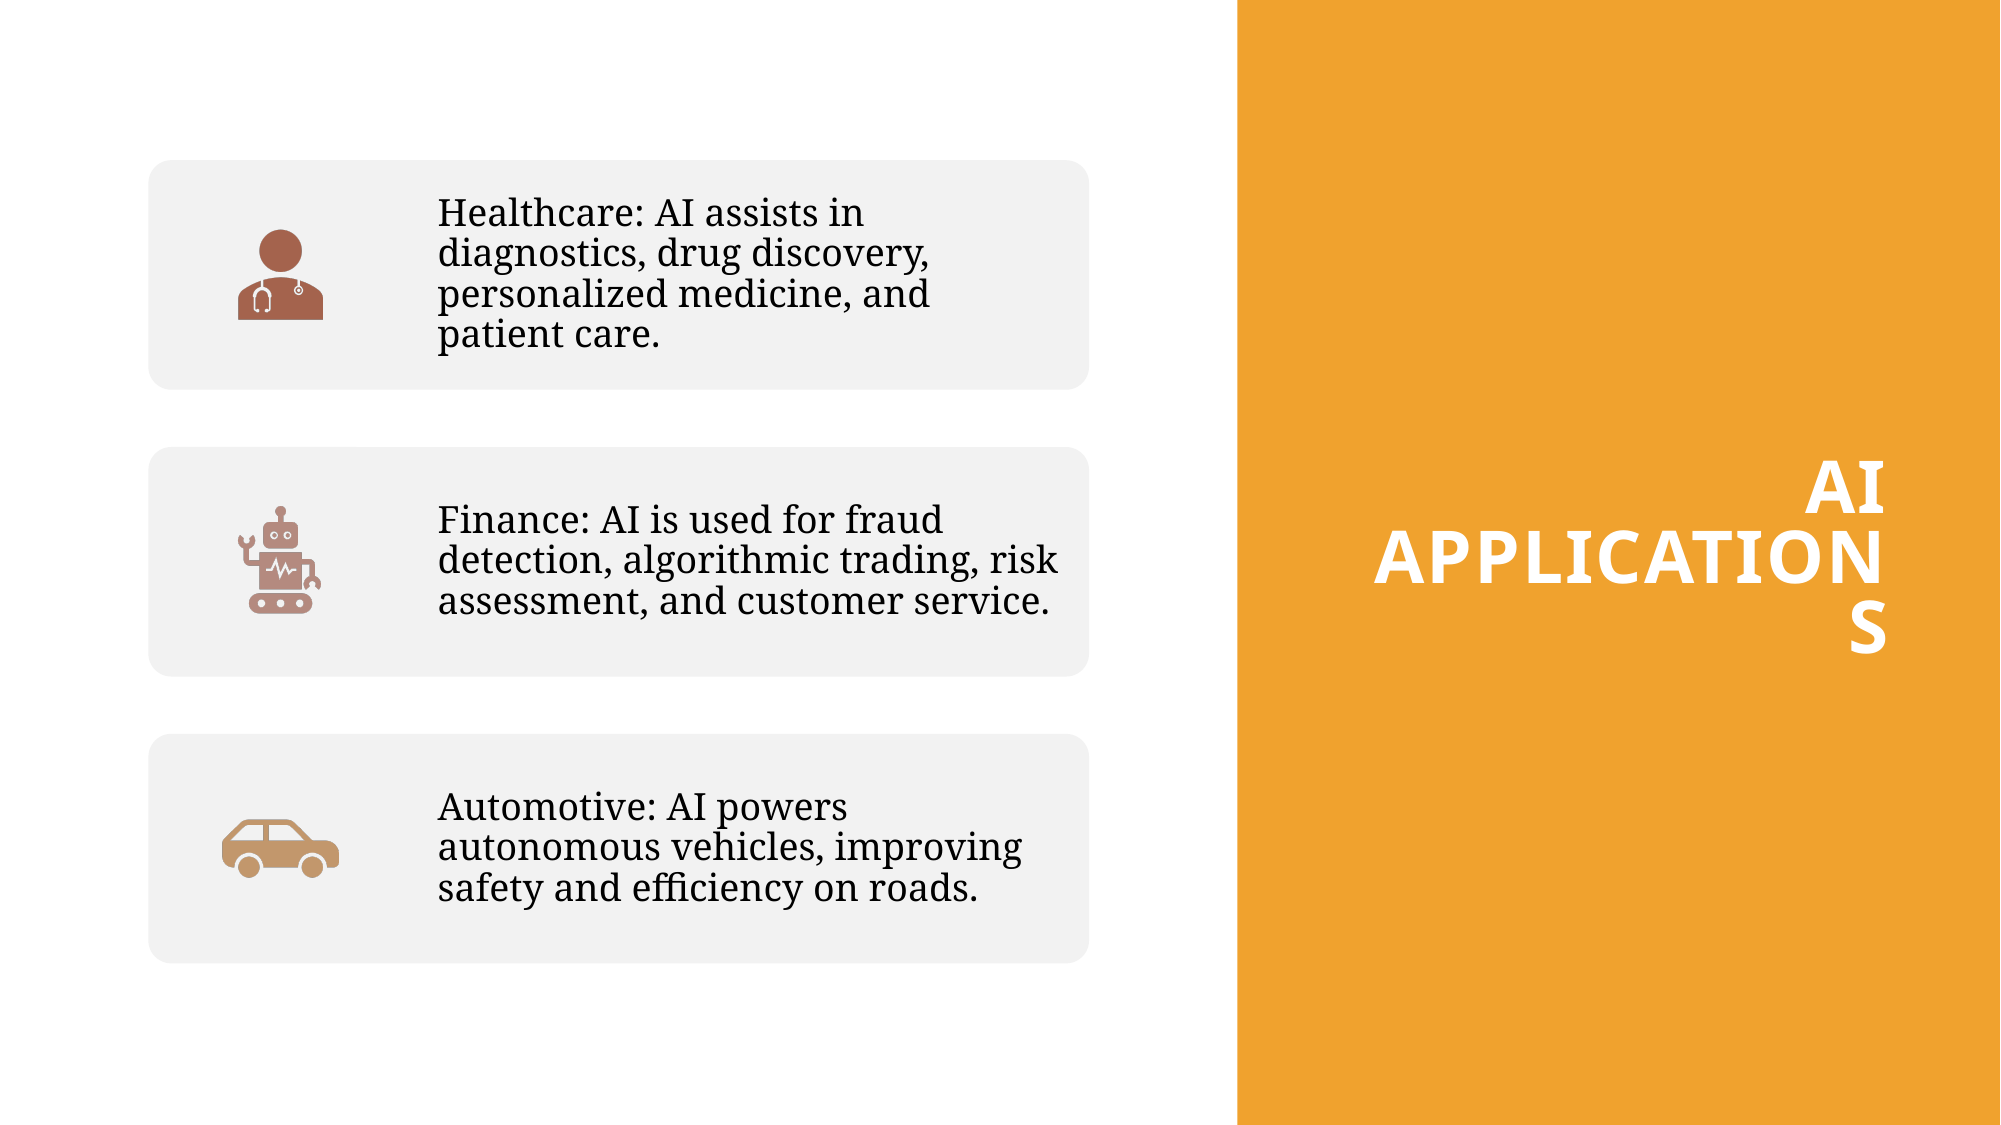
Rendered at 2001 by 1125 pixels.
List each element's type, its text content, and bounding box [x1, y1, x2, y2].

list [148, 159, 1090, 964]
title AI Applications [1343, 105, 1904, 1020]
text_box [1236, 0, 2000, 1125]
text_box [0, 0, 1236, 1125]
